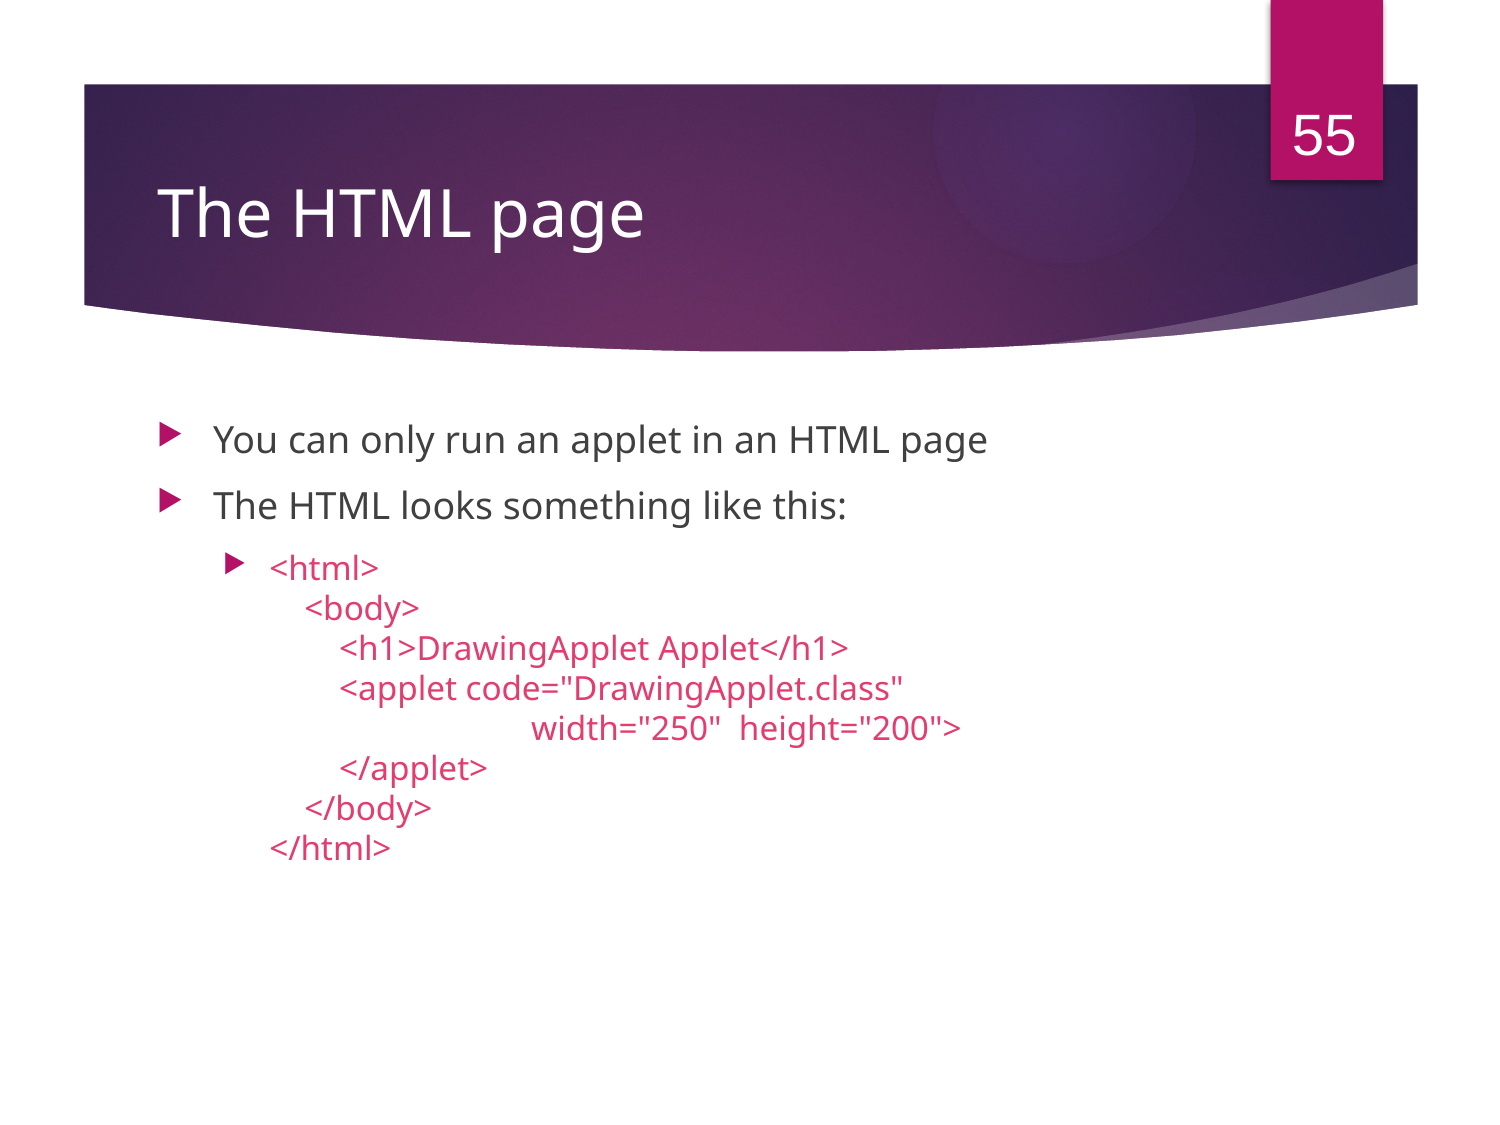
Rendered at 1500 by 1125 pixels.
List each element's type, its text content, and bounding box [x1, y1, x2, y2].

title The HTML page [142, 152, 1183, 269]
list You can only run an applet in an HTML page The HTML looks something like this: <html> <body> <h1>DrawingApplet Applet</h1> <applet code="DrawingApplet.class" width="250" height="200"> </applet> </body> </html> [141, 408, 1183, 988]
slide_number 55 [1259, 48, 1390, 175]
